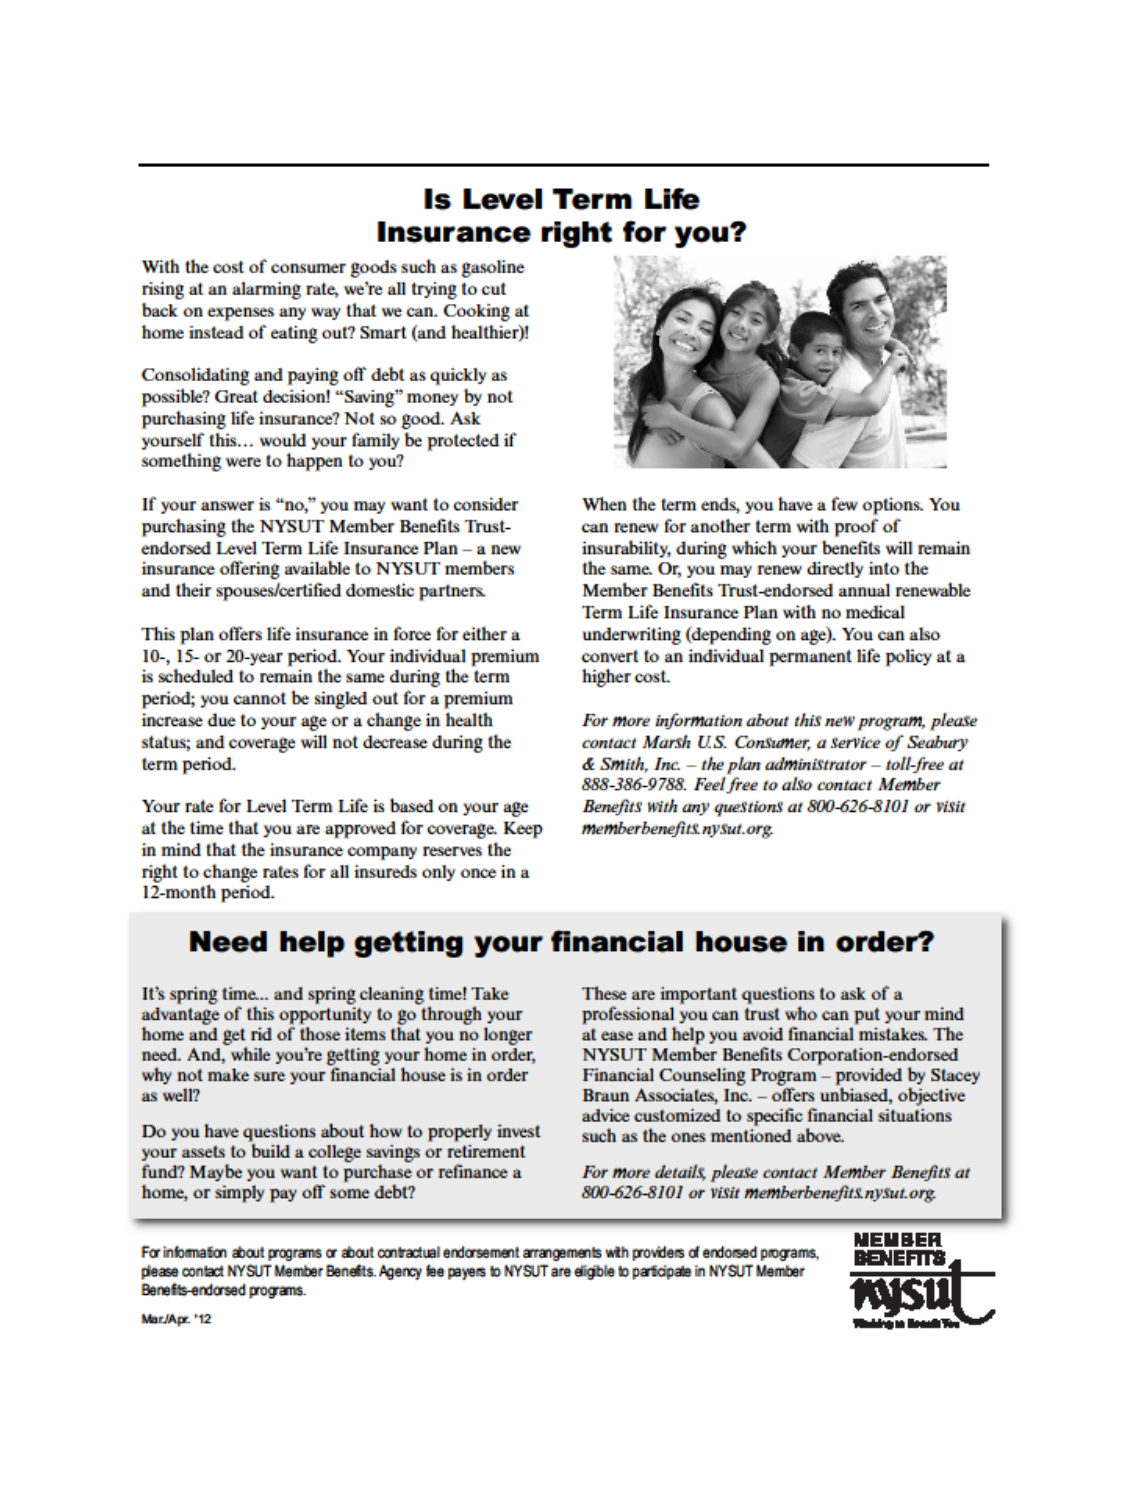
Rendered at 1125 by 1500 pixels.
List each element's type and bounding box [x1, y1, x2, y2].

picture [84, 131, 1041, 1369]
